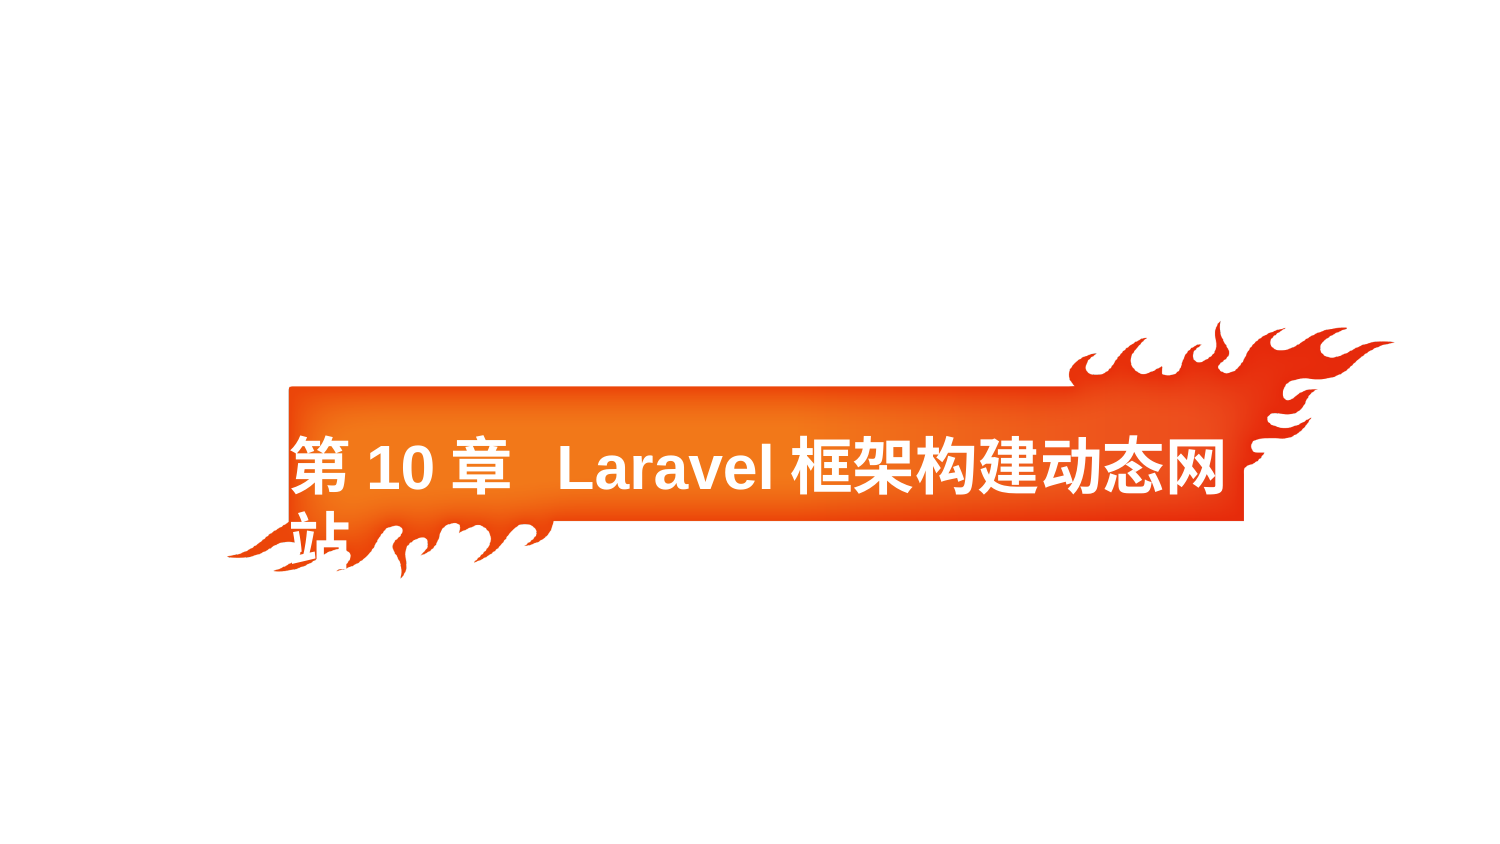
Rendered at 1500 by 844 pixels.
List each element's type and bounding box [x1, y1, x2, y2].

picture [215, 299, 1406, 588]
